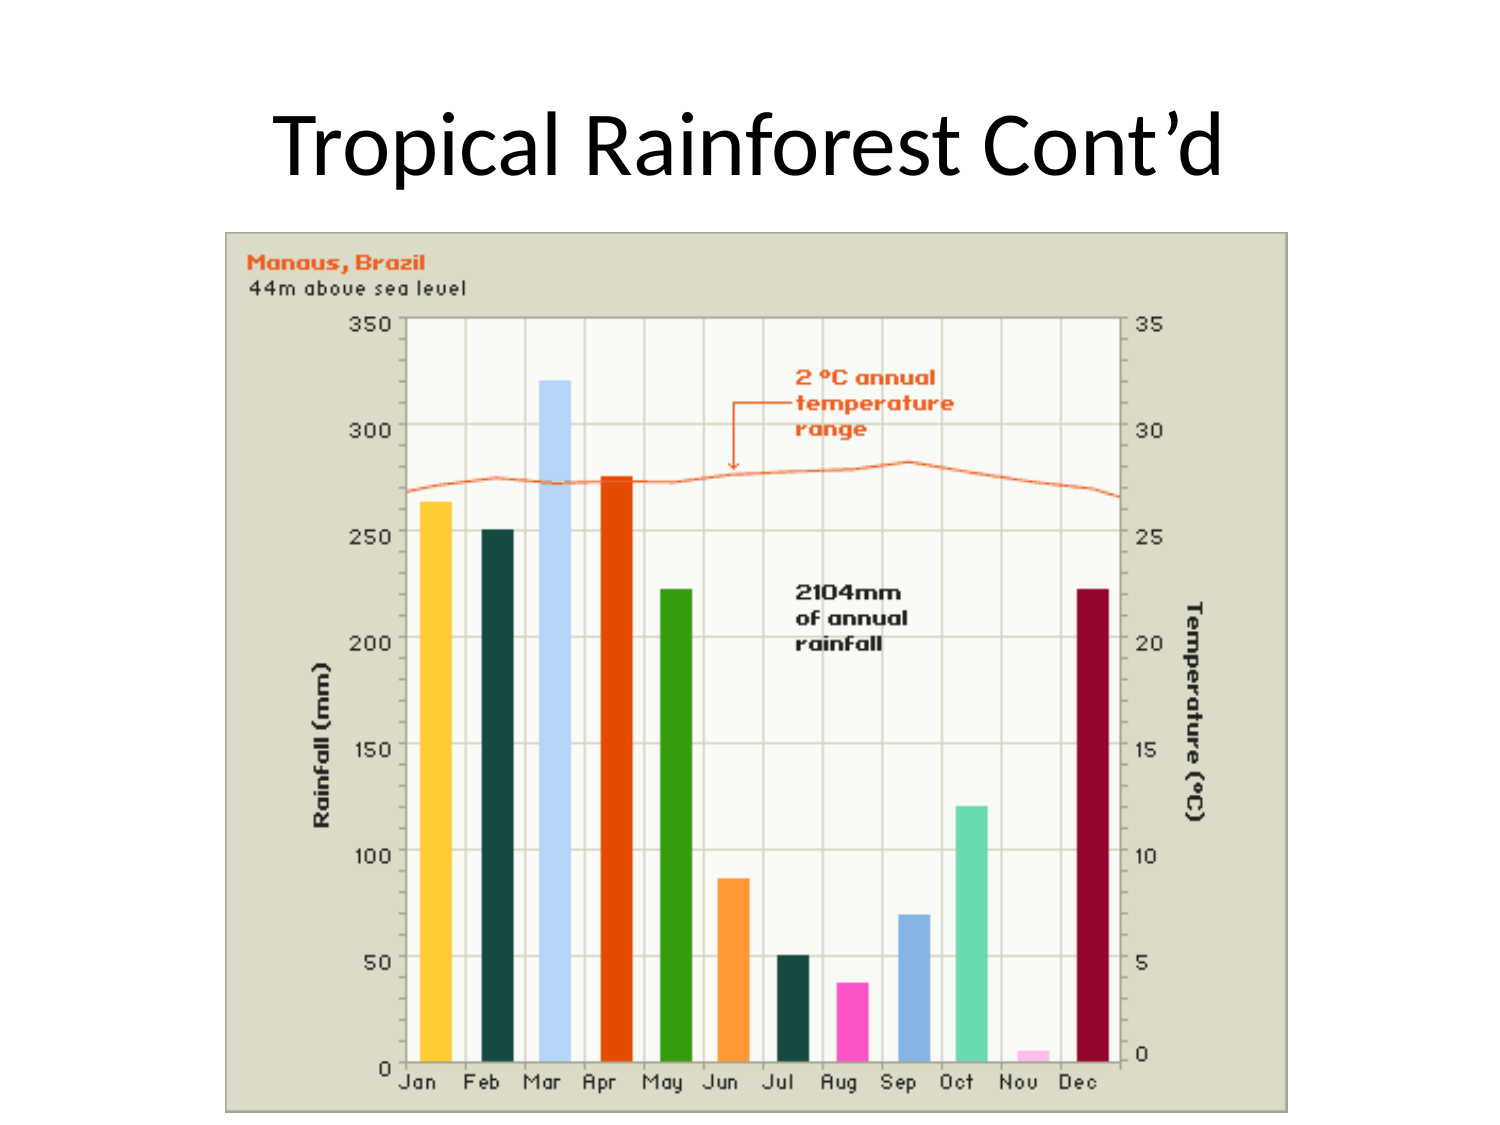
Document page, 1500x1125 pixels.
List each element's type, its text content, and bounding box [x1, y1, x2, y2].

title Tropical Rainforest Cont’d [75, 45, 1425, 233]
picture [224, 232, 1288, 1113]
